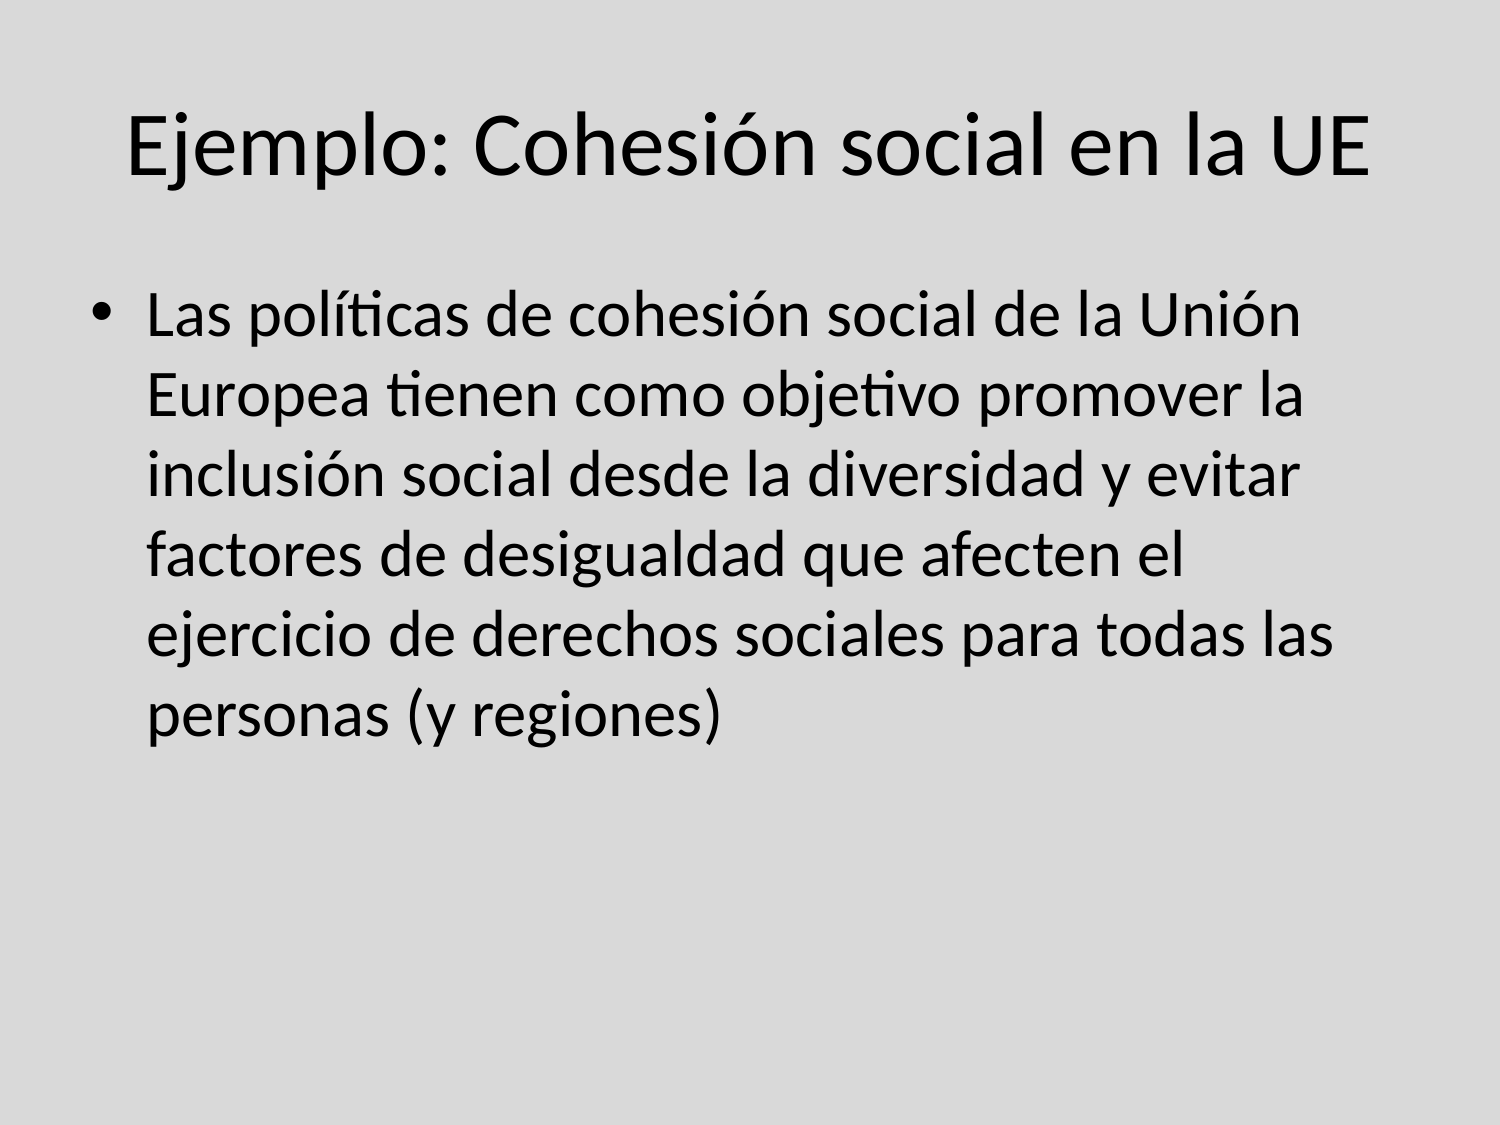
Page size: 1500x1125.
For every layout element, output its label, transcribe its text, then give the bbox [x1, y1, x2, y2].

title Ejemplo: Cohesión social en la UE [75, 45, 1425, 233]
list Las políticas de cohesión social de la Unión Europea tienen como objetivo promover la inclusión social desde la diversidad y evitar factores de desigualdad que afecten el ejercicio de derechos sociales para todas las personas (y regiones) [75, 262, 1425, 1005]
